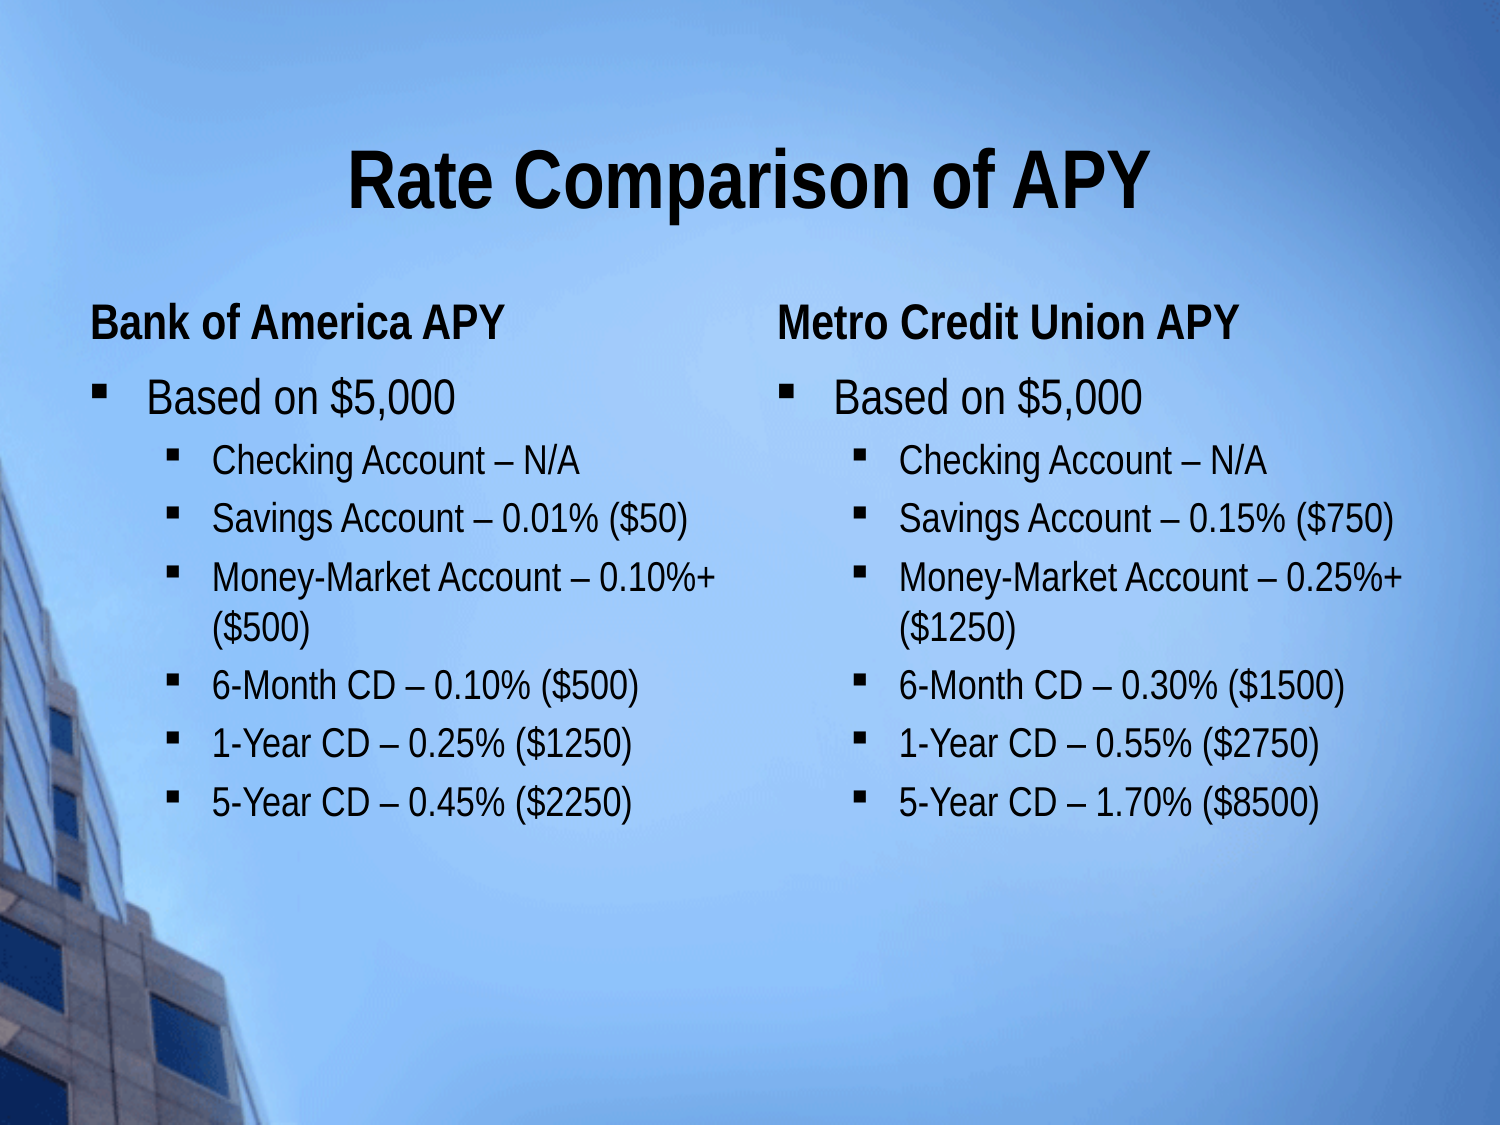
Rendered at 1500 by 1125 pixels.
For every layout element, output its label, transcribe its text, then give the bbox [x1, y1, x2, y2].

list Based on $5,000 Checking Account – N/A Savings Account – 0.15% ($750) Money-Market Account – 0.25%+ ($1250) 6-Month CD – 0.30% ($1500) 1-Year CD – 0.55% ($2750) 5-Year CD – 1.70% ($8500) [761, 356, 1426, 1006]
picture [0, 0, 1500, 1125]
list Metro Credit Union APY [761, 251, 1426, 356]
list Based on $5,000 Checking Account – N/A Savings Account – 0.01% ($50) Money-Market Account – 0.10%+ ($500) 6-Month CD – 0.10% ($500) 1-Year CD – 0.25% ($1250) 5-Year CD – 0.45% ($2250) [74, 356, 738, 1006]
title Rate Comparison of APY [74, 44, 1426, 233]
list Bank of America APY [74, 251, 738, 356]
